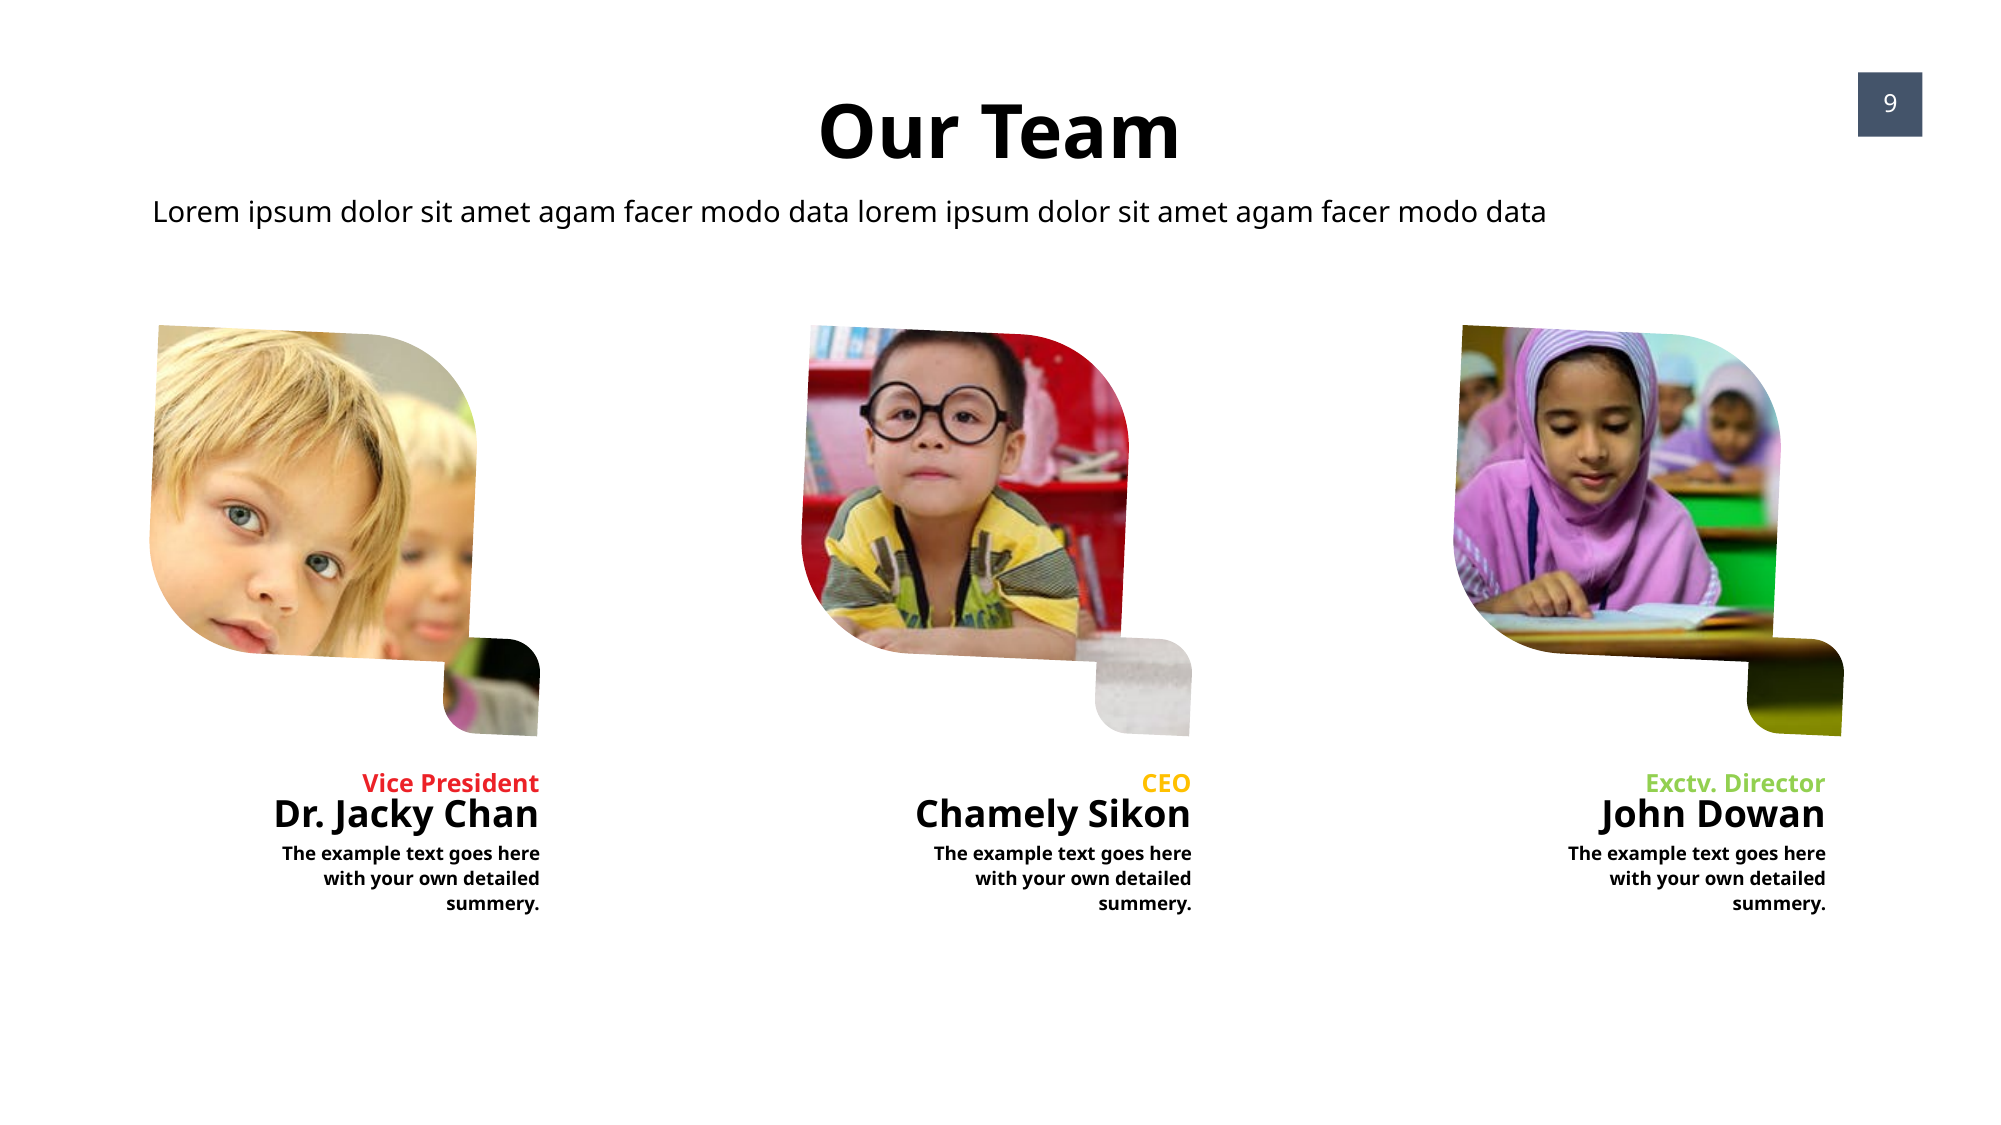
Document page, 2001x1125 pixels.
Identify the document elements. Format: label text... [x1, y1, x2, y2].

picture [1453, 325, 1844, 737]
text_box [217, 752, 555, 910]
slide_number 9 [1863, 78, 1927, 130]
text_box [869, 752, 1207, 910]
subtitle Lorem ipsum dolor sit amet agam facer modo data lorem ipsum dolor sit amet agam facer modo data [137, 186, 1863, 227]
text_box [1503, 752, 1841, 910]
picture [149, 325, 540, 737]
picture [801, 325, 1192, 737]
title Our Team [137, 78, 1863, 186]
